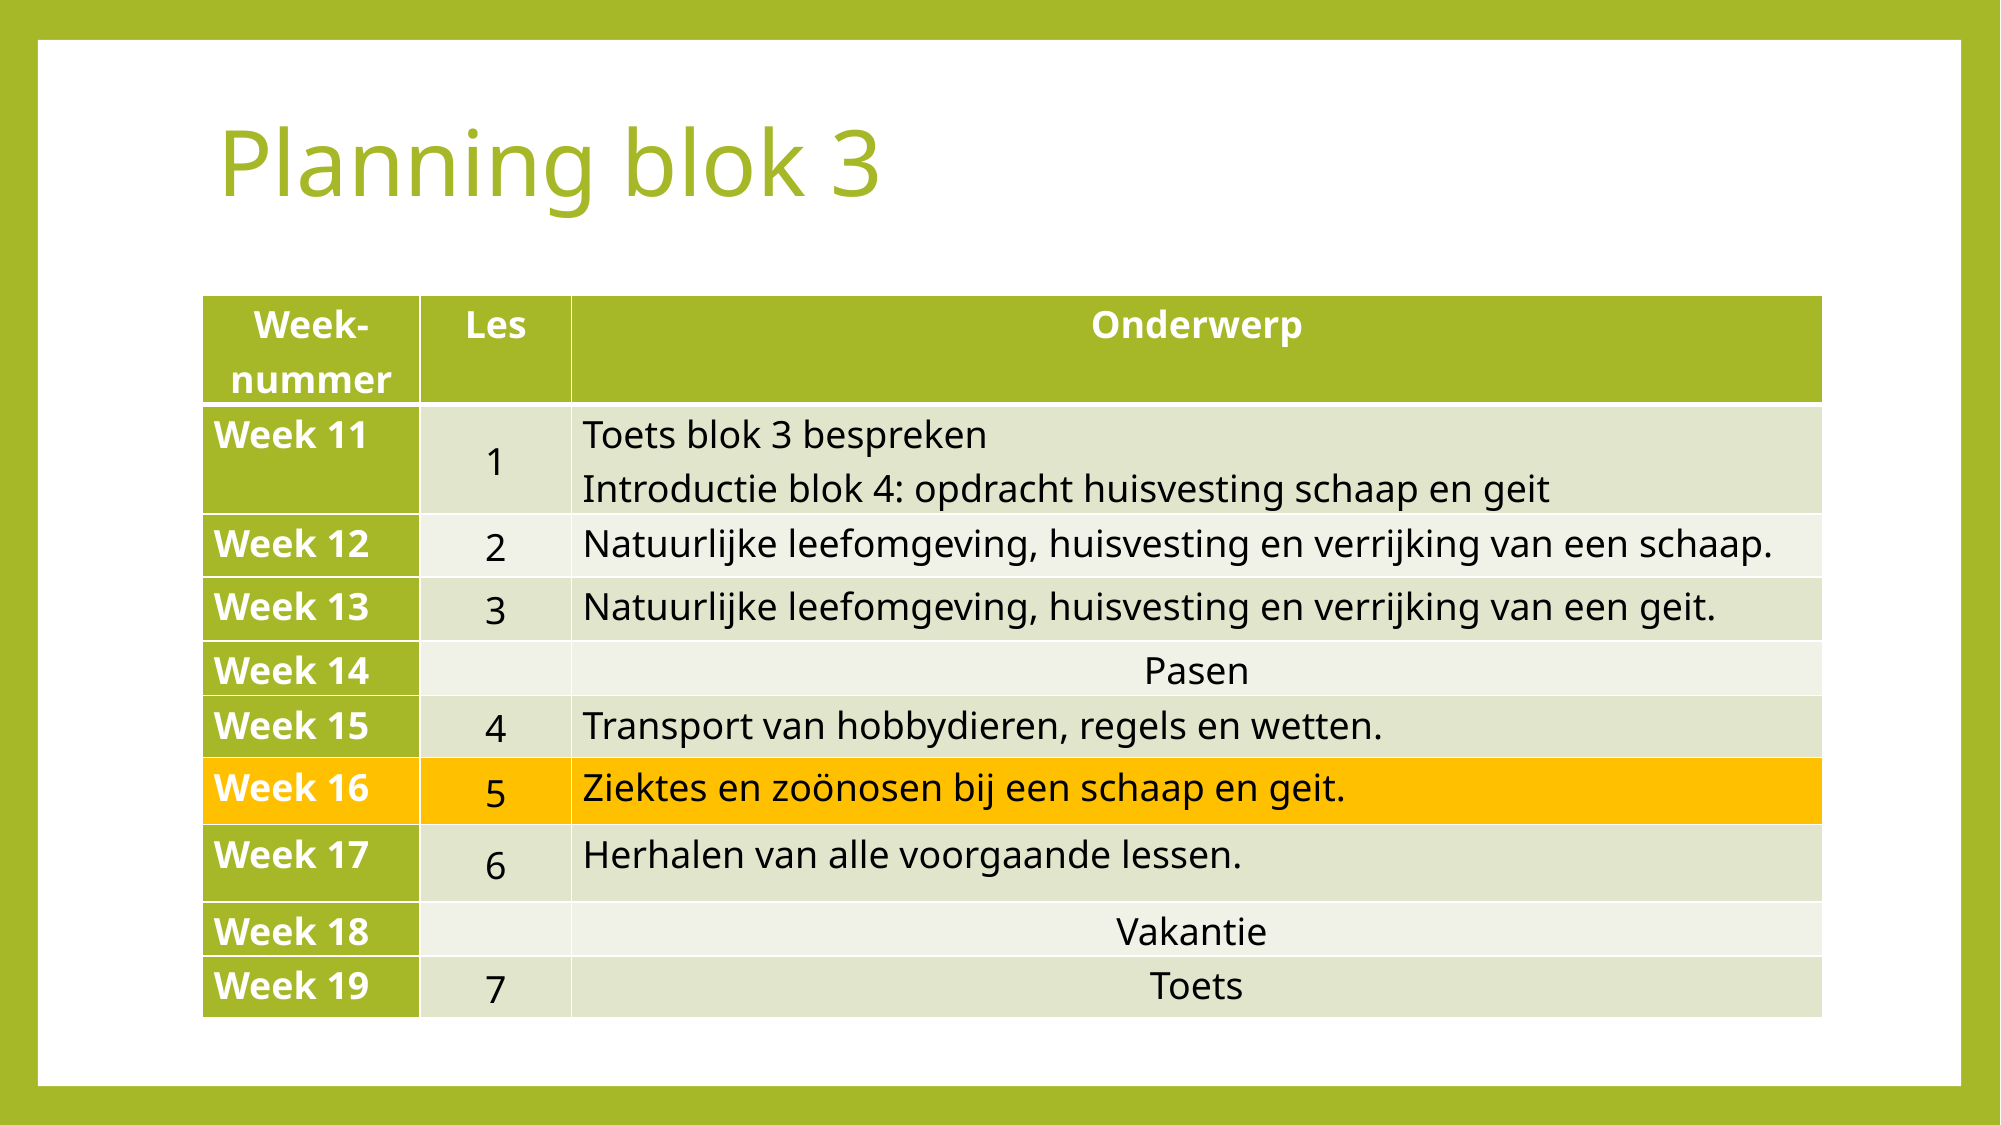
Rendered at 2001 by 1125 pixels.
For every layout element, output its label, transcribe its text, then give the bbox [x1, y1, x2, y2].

table_cell 4 [421, 696, 571, 757]
table_header Les [421, 296, 571, 402]
table_cell 1 [421, 407, 571, 513]
table_cell 5 [421, 758, 571, 824]
table_cell Herhalen van alle voorgaande lessen. [572, 825, 1822, 901]
table_cell Week 18 [203, 903, 419, 955]
table_cell Week 19 [203, 957, 419, 1017]
table_cell 7 [421, 957, 571, 1017]
table_header Onderwerp [572, 296, 1822, 402]
table_header Week- nummer [203, 296, 419, 402]
table_cell Week 11 [203, 407, 419, 513]
table_cell Toets blok 3 bespreken Introductie blok 4: opdracht huisvesting schaap en geit [572, 407, 1822, 513]
table_cell Natuurlijke leefomgeving, huisvesting en verrijking van een schaap. [572, 515, 1822, 576]
table_cell [421, 903, 571, 955]
table_cell 2 [421, 515, 571, 576]
table_cell Week 13 [203, 578, 419, 640]
table_cell Week 16 [203, 758, 419, 824]
title Planning blok 3 [202, 55, 1823, 279]
table_cell Week 14 [203, 642, 419, 695]
table_cell Week 12 [203, 515, 419, 576]
table_cell Ziektes en zoönosen bij een schaap en geit. [572, 758, 1822, 824]
table_cell [421, 642, 571, 695]
table_cell Natuurlijke leefomgeving, huisvesting en verrijking van een geit. [572, 578, 1822, 640]
table_cell Week 17 [203, 825, 419, 901]
table_cell Pasen [572, 642, 1822, 695]
table_cell Vakantie [572, 903, 1822, 955]
table_cell Week 15 [203, 696, 419, 757]
table_cell 3 [421, 578, 571, 640]
table_cell Toets [572, 957, 1822, 1017]
table_cell 6 [421, 825, 571, 901]
table_cell Transport van hobbydieren, regels en wetten. [572, 696, 1822, 757]
